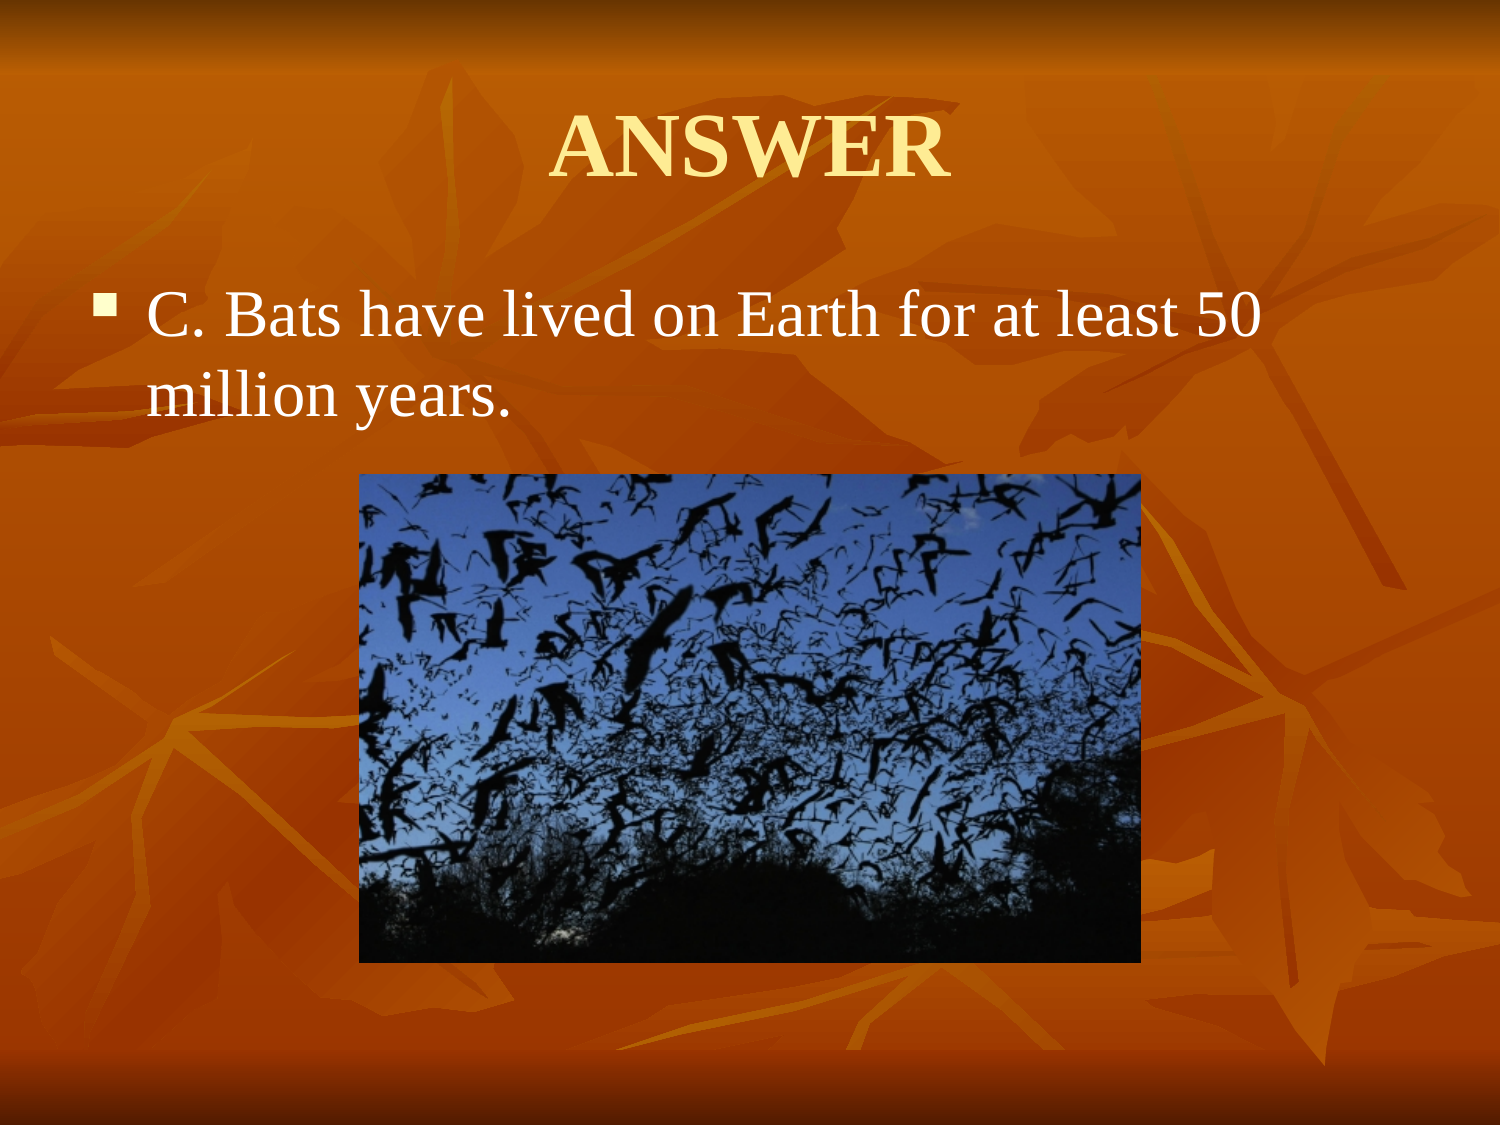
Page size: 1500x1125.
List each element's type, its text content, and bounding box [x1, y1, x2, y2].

list C. Bats have lived on Earth for at least 50 million years. [74, 262, 1426, 1006]
picture [359, 474, 1141, 963]
title ANSWER [74, 45, 1426, 234]
